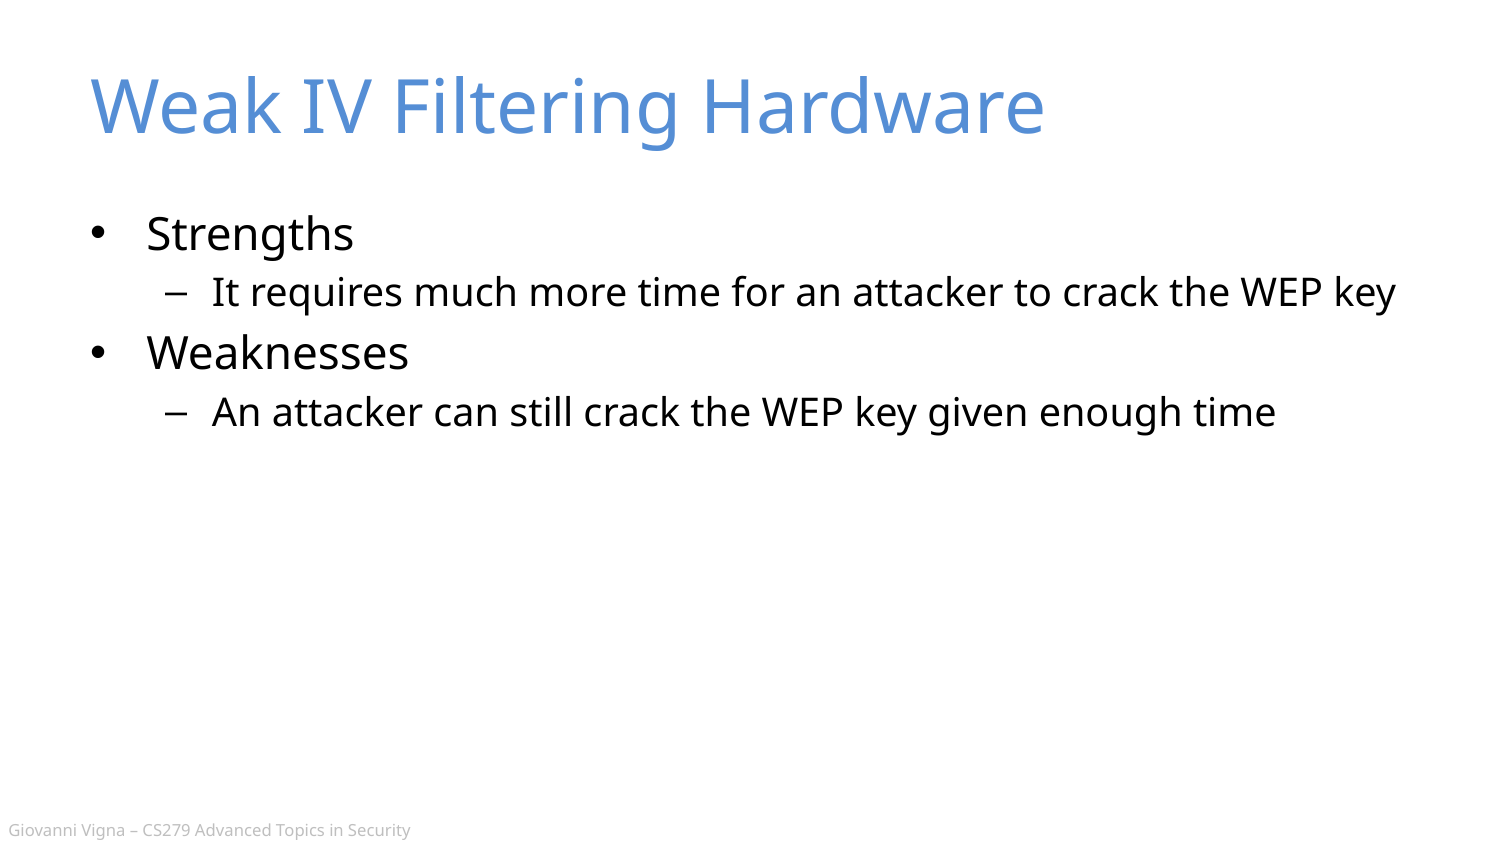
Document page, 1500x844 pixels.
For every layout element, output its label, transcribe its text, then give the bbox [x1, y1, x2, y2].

list Strengths It requires much more time for an attacker to crack the WEP key Weaknesses An attacker can still crack the WEP key given enough time [75, 196, 1425, 813]
title Weak IV Filtering Hardware [75, 33, 1425, 175]
